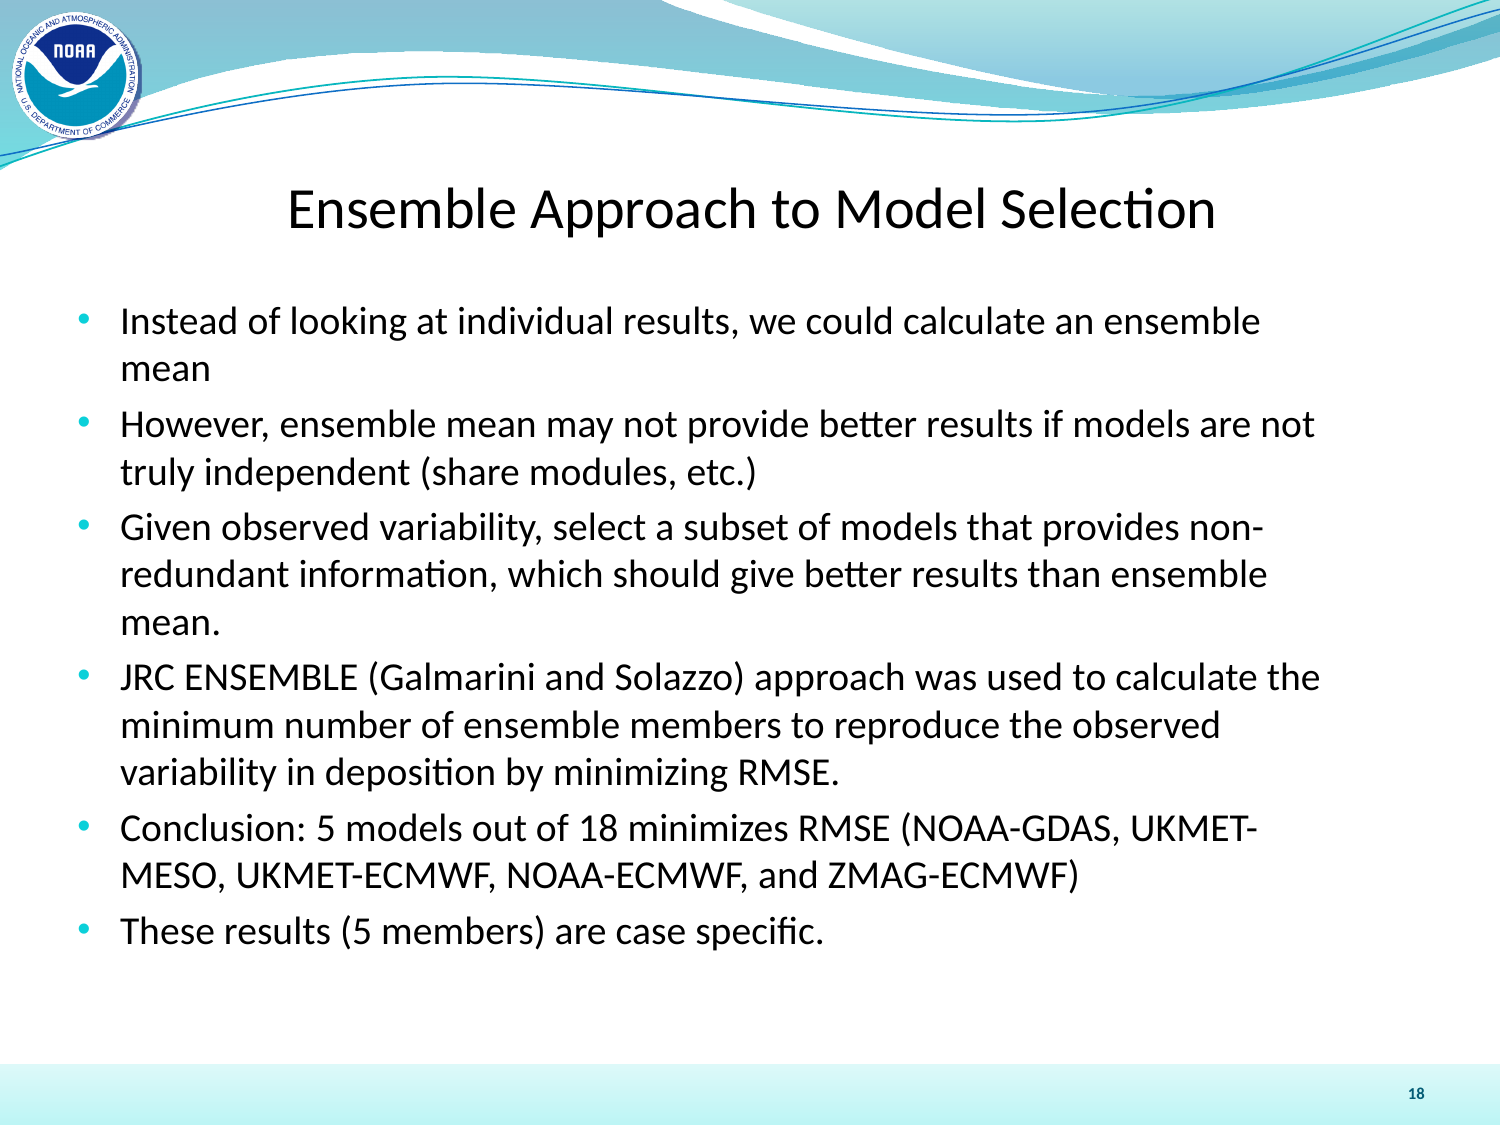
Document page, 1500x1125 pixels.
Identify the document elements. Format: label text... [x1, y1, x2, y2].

picture [12, 12, 138, 138]
text_box Instead of looking at individual results, we could calculate an ensemble mean However, ensemble mean may not provide better results if models are not truly independent (share modules, etc.) Given observed variability, select a subset of models that provides non-redundant information, which should give better results than ensemble mean. JRC ENSEMBLE (Galmarini and Solazzo) approach was used to calculate the minimum number of ensemble members to reproduce the observed variability in deposition by minimizing RMSE. Conclusion: 5 models out of 18 minimizes RMSE (NOAA-GDAS, UKMET-MESO, UKMET-ECMWF, NOAA-ECMWF, and ZMAG-ECMWF) These results (5 members) are case specific. [62, 287, 1363, 963]
text_box Ensemble Approach to Model Selection [77, 162, 1428, 250]
slide_number 18 [1299, 1042, 1425, 1103]
